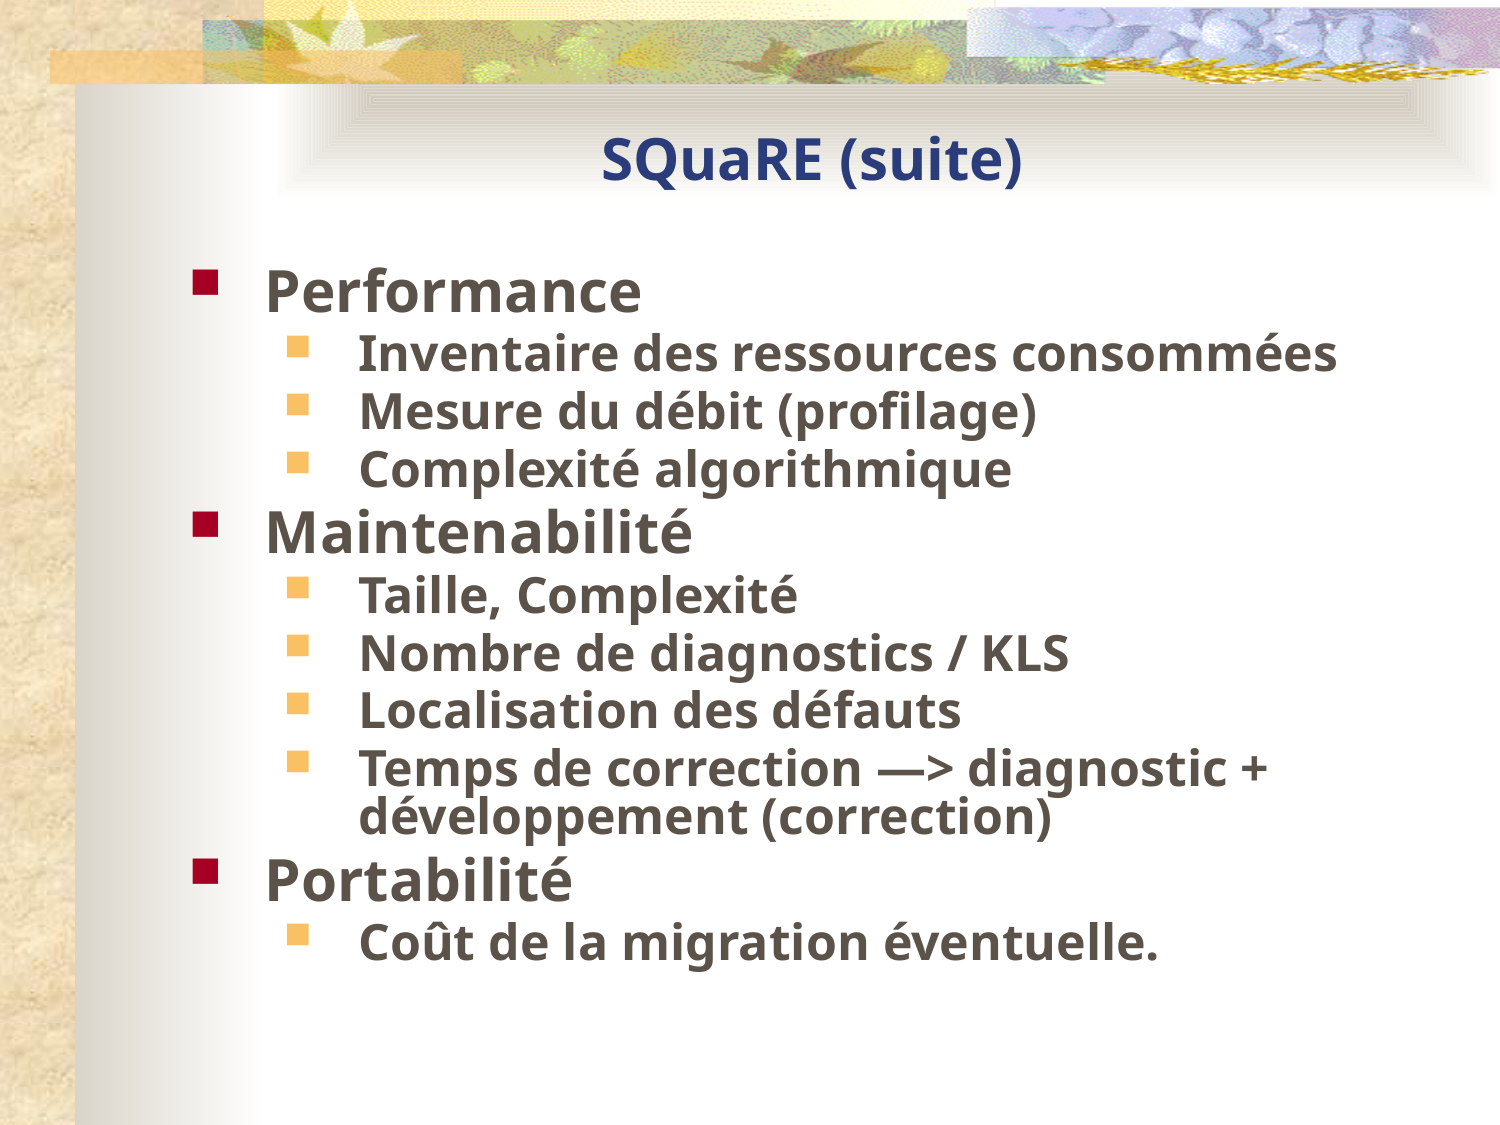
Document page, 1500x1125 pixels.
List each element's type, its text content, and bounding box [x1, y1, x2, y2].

title SQuaRE (suite) [174, 111, 1451, 201]
picture [0, 0, 1500, 1125]
list Performance Inventaire des ressources consommées Mesure du débit (profilage) Complexité algorithmique Maintenabilité Taille, Complexité Nombre de diagnostics / KLS Localisation des défauts Temps de correction —> diagnostic + développement (correction) Portabilité Coût de la migration éventuelle. [174, 259, 1451, 1021]
